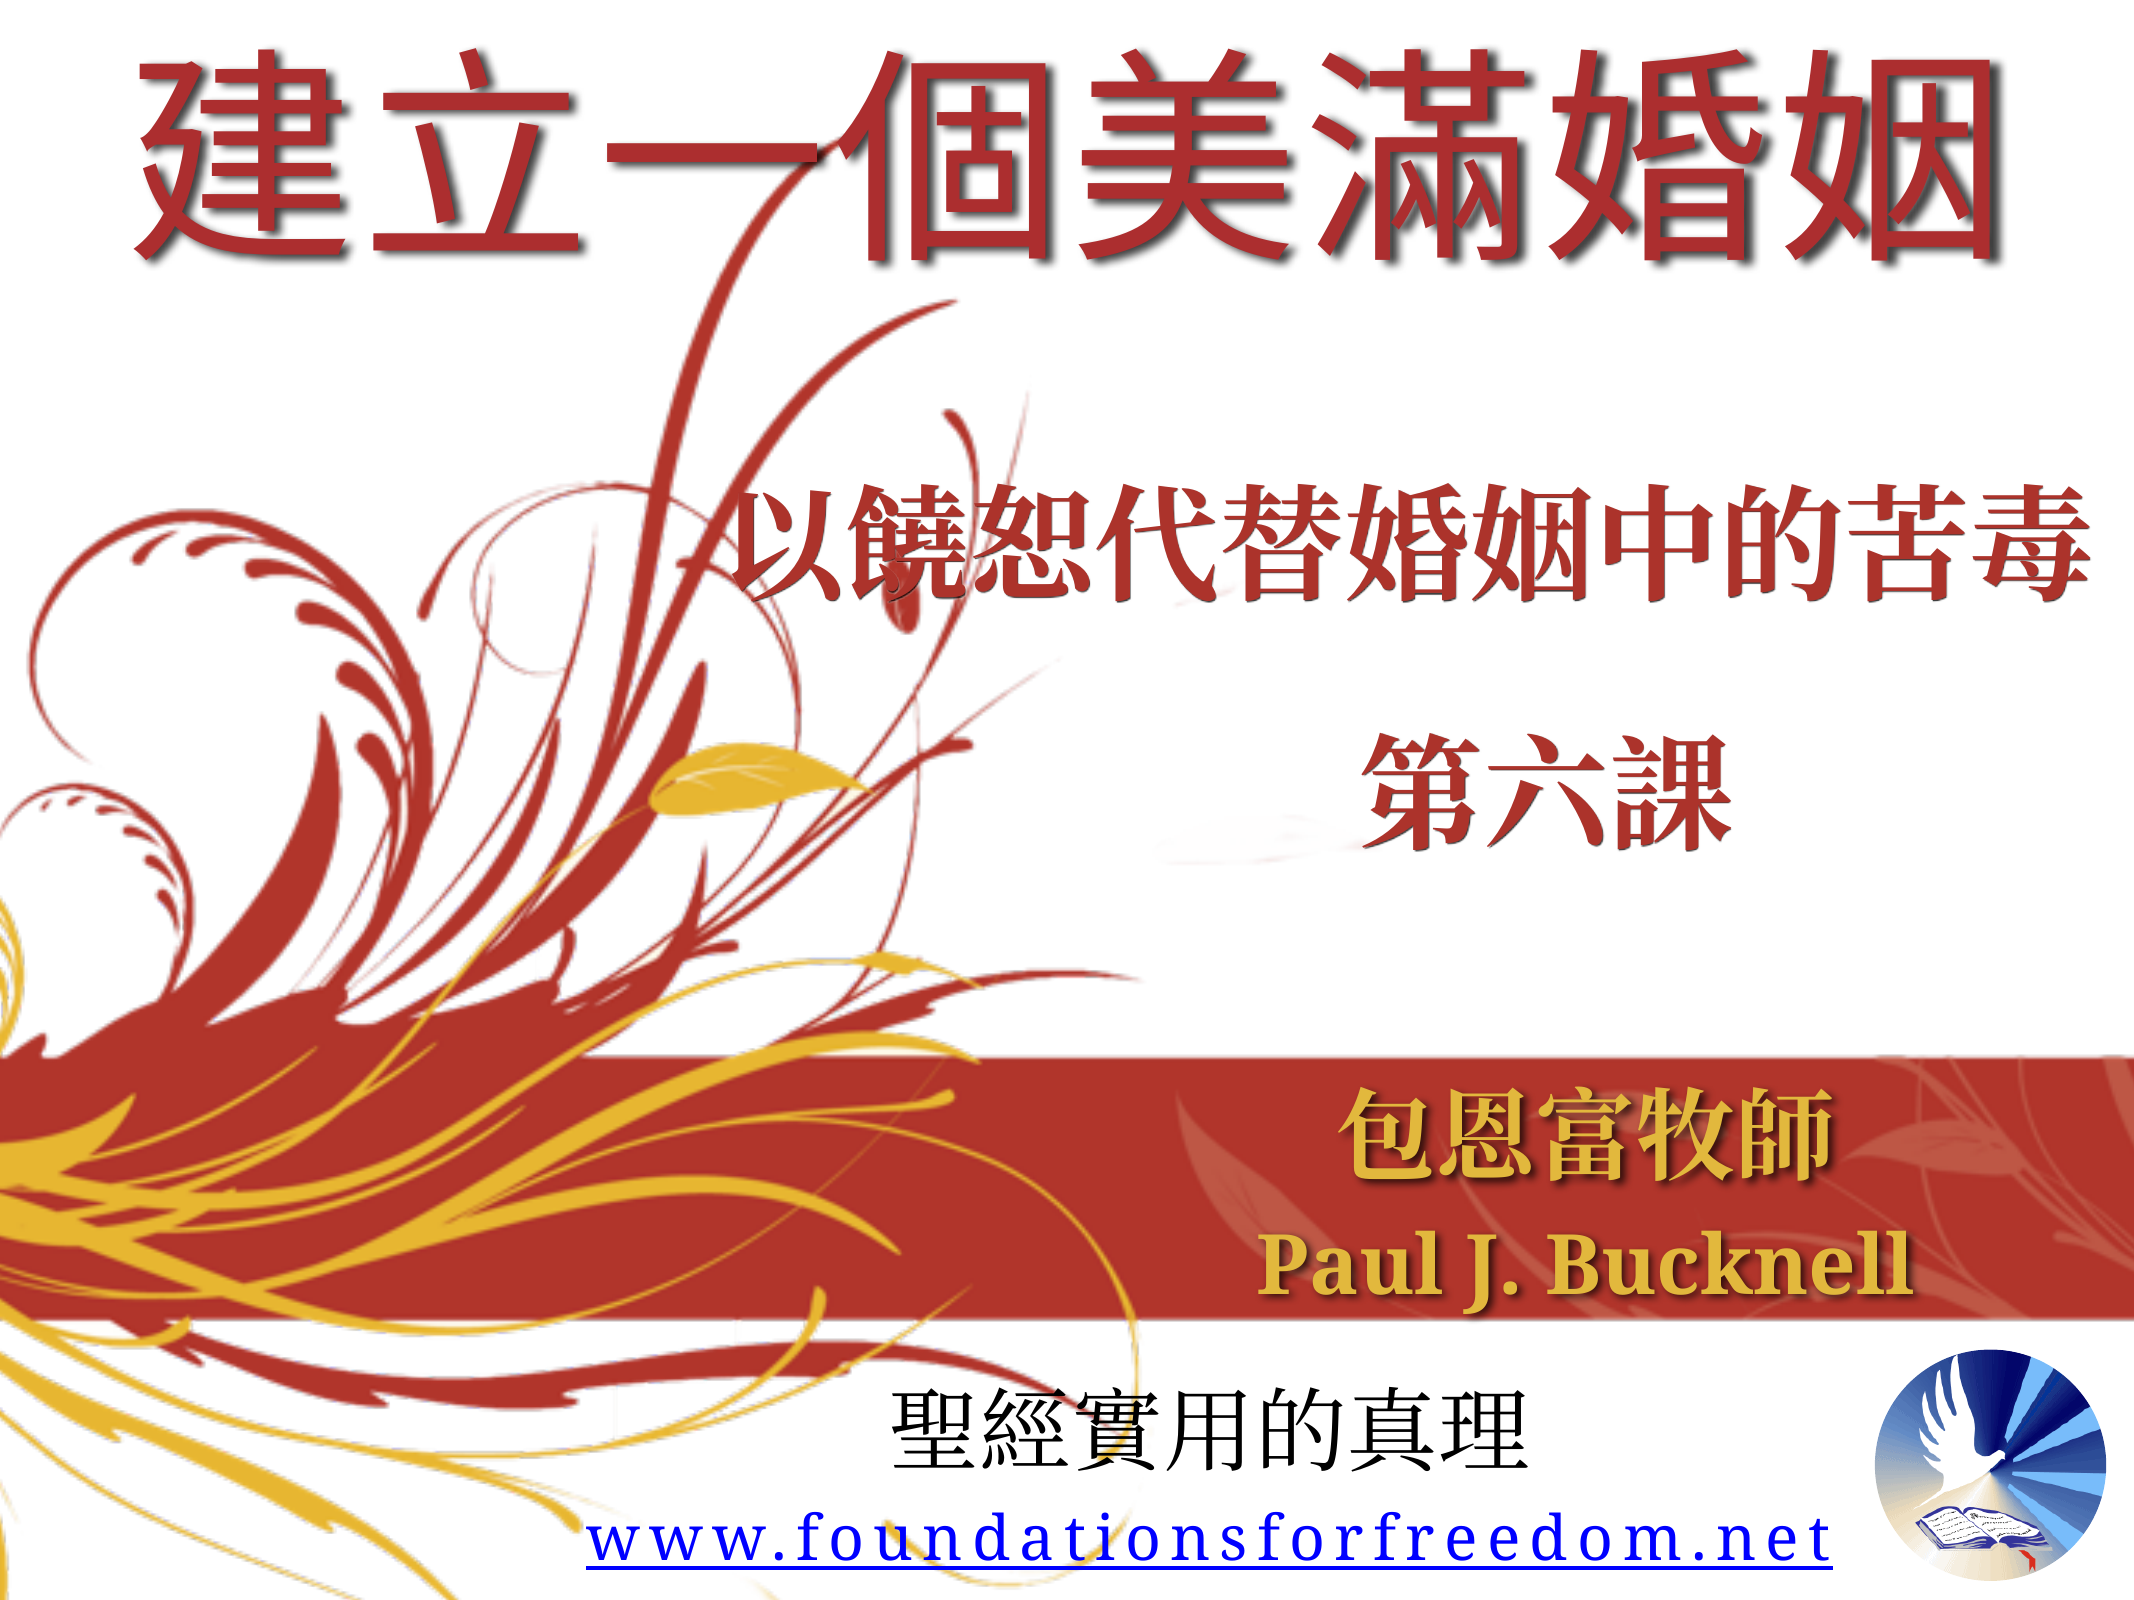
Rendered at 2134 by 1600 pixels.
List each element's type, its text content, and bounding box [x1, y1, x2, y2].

picture [0, 98, 2134, 1600]
text_box 建立一個美滿婚姻 [0, 25, 2134, 95]
